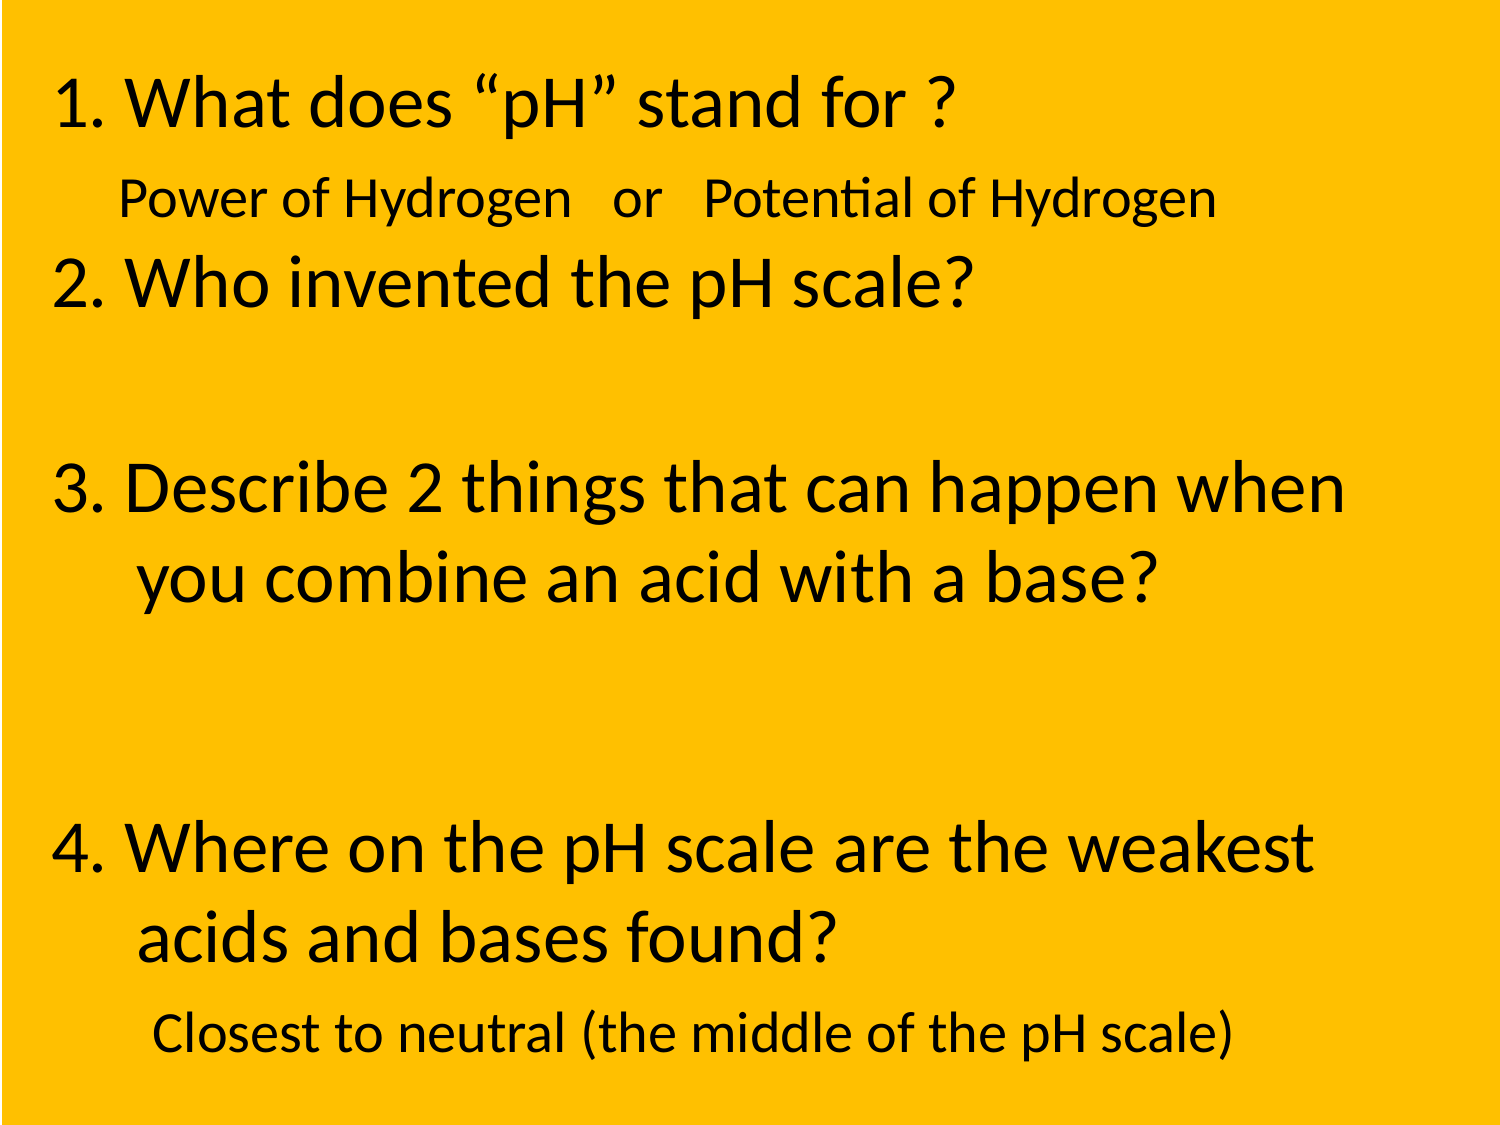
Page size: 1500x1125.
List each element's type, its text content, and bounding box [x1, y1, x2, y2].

text_box 1. What does “pH” stand for ? Power of Hydrogen or Potential of Hydrogen 2. Who invented the pH scale? 3. Describe 2 things that can happen when you combine an acid with a base? 4. Where on the pH scale are the weakest acids and bases found? Closest to neutral (the middle of the pH scale) [2, 0, 1500, 1125]
